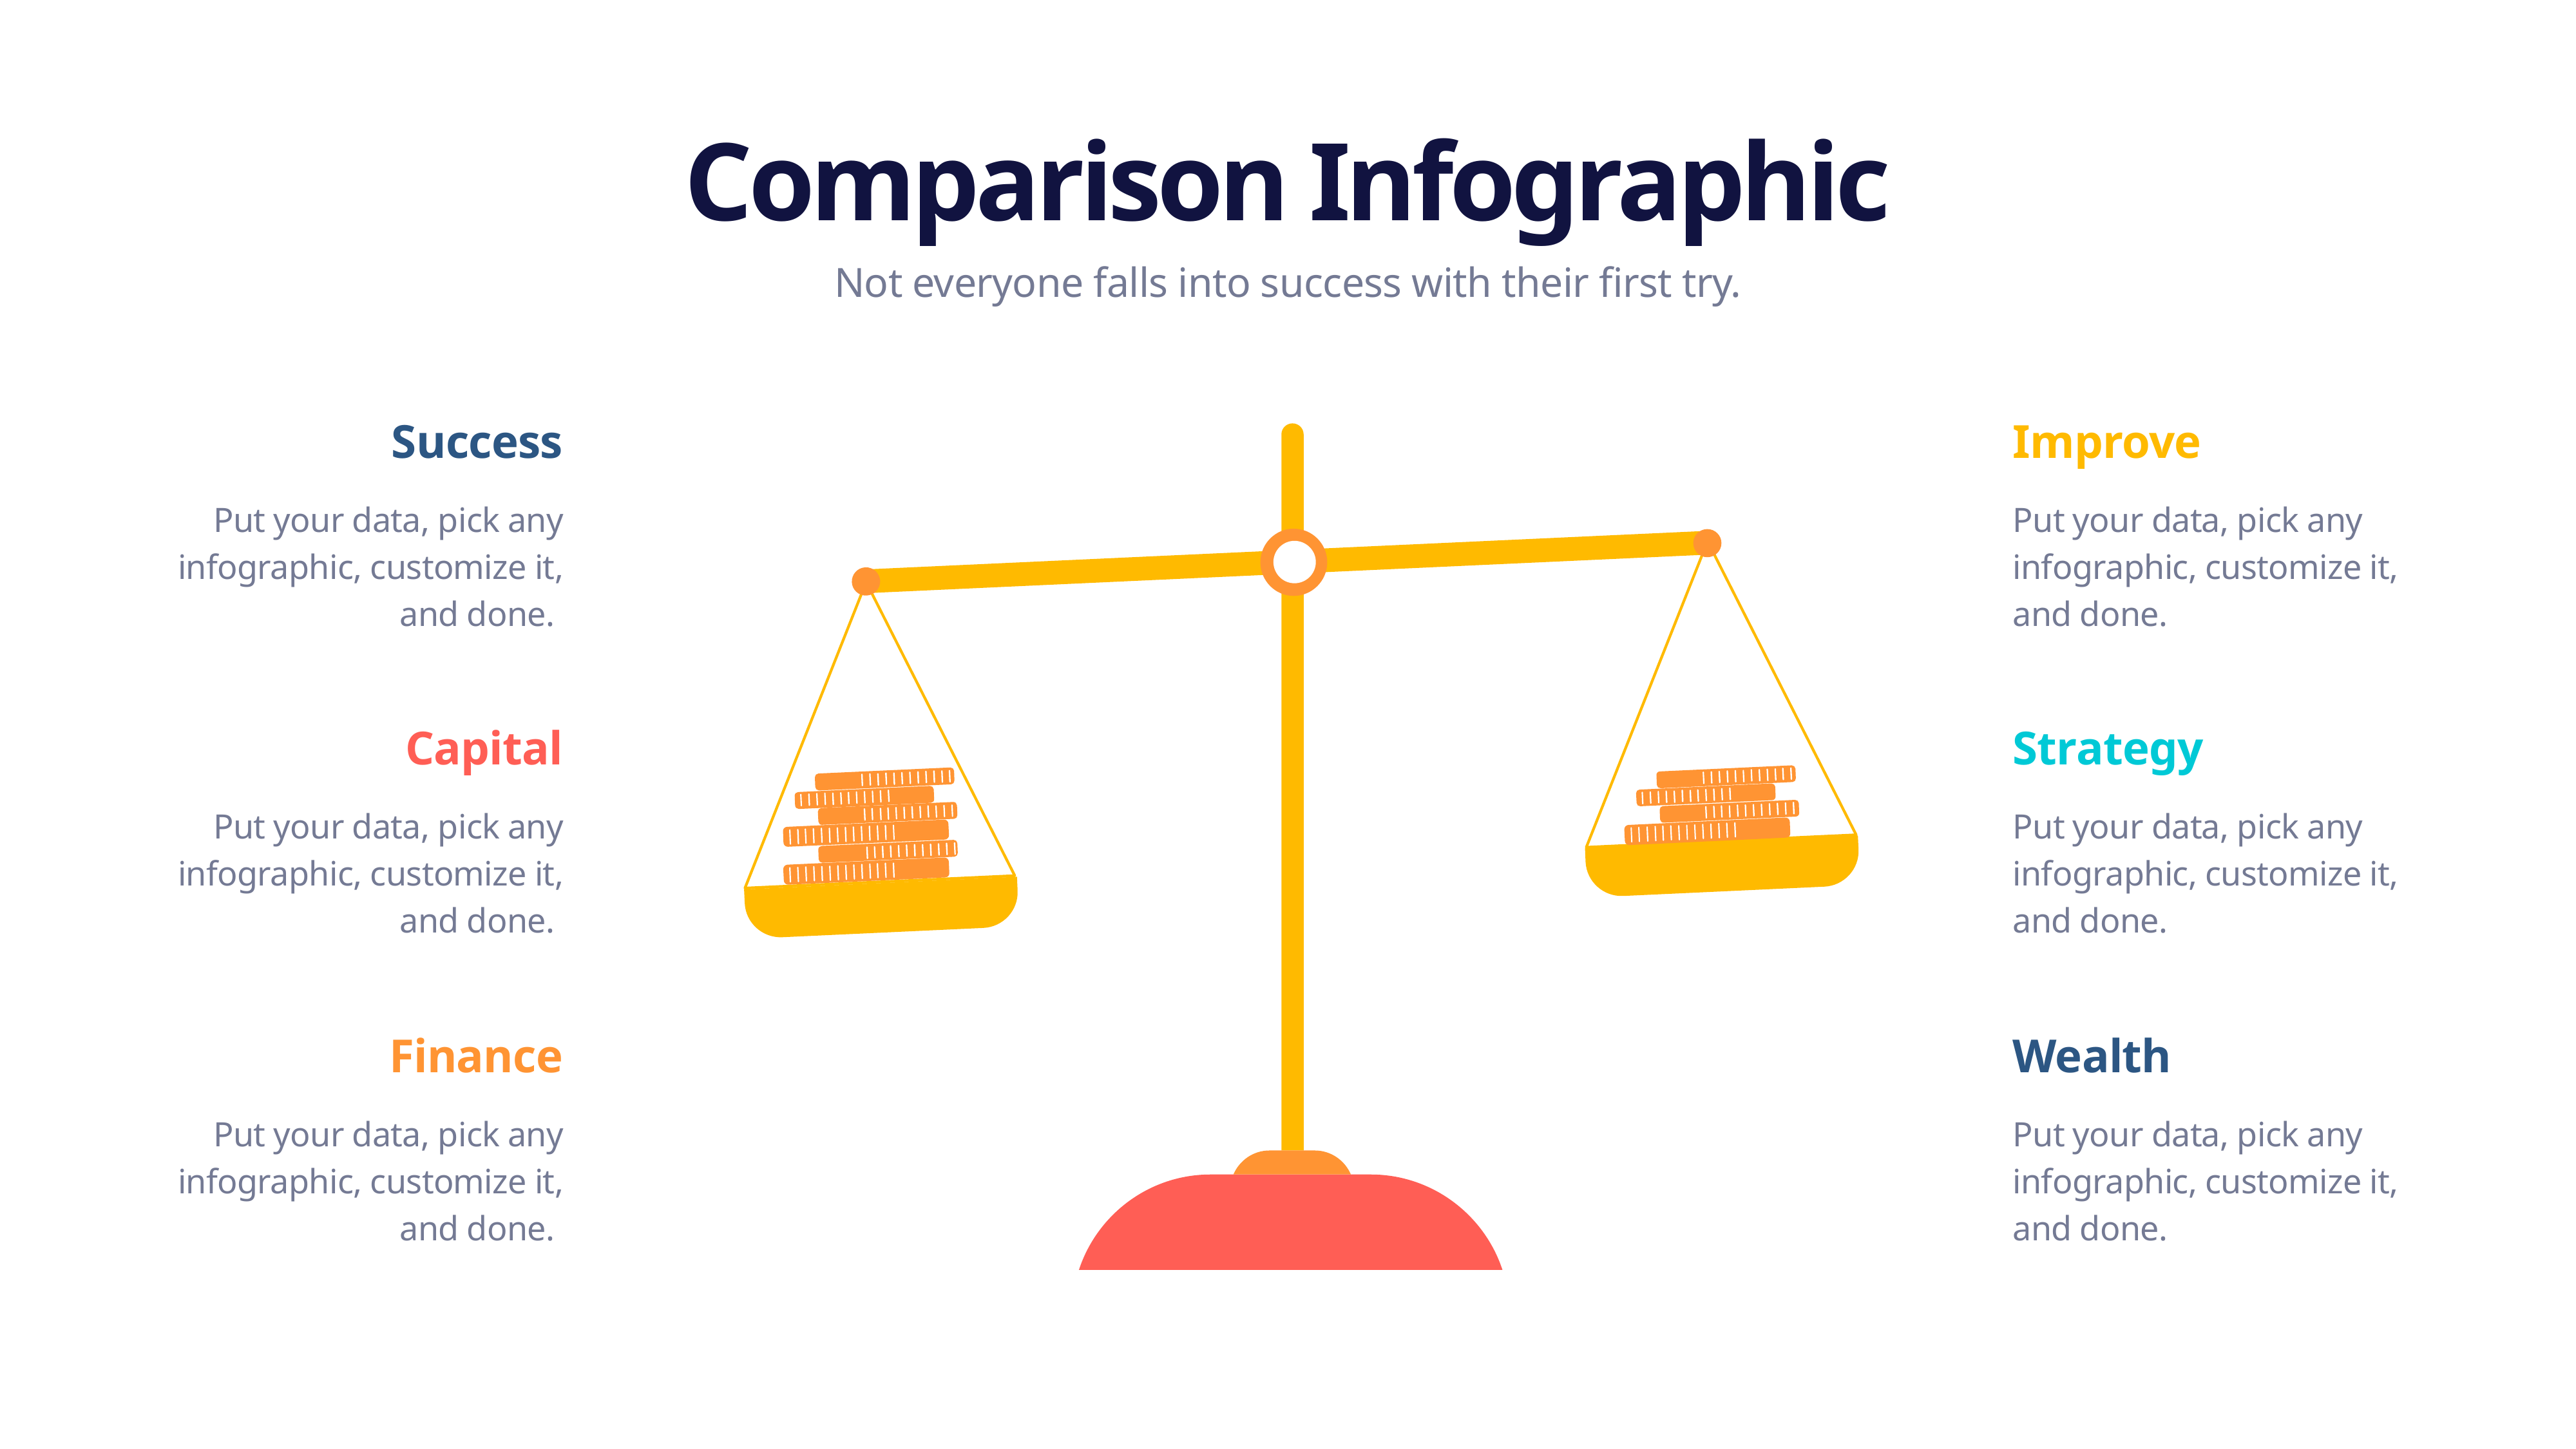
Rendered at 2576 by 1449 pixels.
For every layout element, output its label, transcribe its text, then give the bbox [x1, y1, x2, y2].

text_box [840, 792, 843, 805]
text_box [890, 845, 892, 858]
text_box [829, 865, 832, 881]
text_box [1636, 783, 1776, 806]
text_box [818, 840, 958, 863]
text_box [1726, 822, 1728, 838]
text_box [1742, 770, 1745, 782]
text_box [863, 791, 866, 804]
text_box [1670, 825, 1672, 841]
text_box [744, 876, 1018, 938]
text_box [837, 865, 839, 881]
text_box [1693, 824, 1696, 840]
text_box [832, 792, 834, 806]
text_box [893, 772, 895, 785]
text_box [937, 843, 940, 856]
text_box [1678, 825, 1681, 841]
text_box [783, 820, 949, 847]
text_box [1784, 802, 1787, 815]
text_box [816, 793, 819, 806]
text_box [869, 863, 872, 879]
text_box [892, 824, 895, 840]
text_box [805, 866, 807, 882]
text_box [1681, 790, 1684, 802]
text_box [941, 770, 944, 783]
text_box [888, 790, 890, 802]
text_box [817, 802, 958, 825]
text_box [1585, 835, 1859, 896]
text_box [1782, 768, 1784, 781]
text_box [1710, 771, 1713, 784]
text_box Put your data, pick any infographic, customize it, and done. [129, 487, 573, 638]
text_box [1673, 790, 1676, 803]
text_box [895, 807, 897, 820]
text_box [1586, 555, 1856, 848]
text_box [1641, 791, 1644, 804]
text_box [1713, 806, 1715, 819]
text_box [1734, 770, 1737, 782]
text_box [1659, 800, 1800, 823]
text_box [871, 808, 873, 820]
text_box [745, 594, 1015, 889]
text_box [1729, 787, 1732, 800]
text_box [1721, 788, 1723, 800]
text_box [1734, 822, 1737, 838]
text_box [946, 842, 948, 855]
text_box [948, 770, 951, 782]
text_box [925, 770, 928, 784]
text_box [1260, 528, 1328, 596]
text_box [836, 827, 839, 843]
text_box [913, 844, 916, 857]
text_box Capital [129, 722, 573, 779]
text_box [861, 773, 863, 786]
text_box [943, 804, 946, 818]
text_box [1737, 804, 1739, 817]
text_box [1649, 791, 1652, 804]
text_box [933, 770, 935, 783]
text_box [824, 792, 826, 806]
text_box [919, 806, 922, 819]
text_box [1744, 804, 1747, 817]
text_box Put your data, pick any infographic, customize it, and done. [2003, 793, 2447, 945]
text_box [797, 866, 799, 882]
text_box [1759, 769, 1761, 782]
text_box [1718, 770, 1721, 784]
text_box [887, 807, 890, 820]
text_box [1710, 823, 1712, 839]
text_box [909, 772, 911, 784]
text_box [1721, 805, 1723, 817]
text_box [783, 857, 949, 885]
text_box [815, 767, 955, 791]
text_box [853, 864, 855, 880]
text_box [855, 791, 858, 804]
text_box [1273, 540, 1316, 583]
text_box [873, 846, 876, 858]
text_box [808, 793, 810, 806]
text_box [1752, 805, 1755, 817]
text_box [879, 808, 882, 820]
text_box [1630, 827, 1633, 843]
text_box [1665, 790, 1668, 803]
text_box [1078, 1174, 1503, 1270]
text_box [873, 551, 1263, 593]
text_box [844, 826, 847, 842]
text_box [847, 791, 850, 804]
text_box [1624, 817, 1791, 846]
text_box [812, 828, 815, 844]
text_box [863, 808, 866, 821]
text_box [1750, 769, 1753, 782]
text_box [1705, 806, 1708, 819]
text_box [922, 844, 924, 857]
text_box [1768, 803, 1771, 816]
text_box [1233, 1150, 1351, 1175]
text_box [881, 846, 884, 858]
text_box Comparison Infographic [675, 111, 1901, 247]
text_box [861, 826, 863, 842]
text_box [1726, 770, 1729, 783]
text_box [1774, 768, 1777, 781]
text_box [917, 771, 919, 784]
text_box [903, 806, 906, 819]
text_box [911, 806, 913, 819]
text_box [866, 846, 868, 859]
text_box [1646, 826, 1649, 842]
text_box [1657, 791, 1660, 804]
text_box Put your data, pick any infographic, customize it, and done. [2003, 1101, 2447, 1253]
text_box [789, 867, 792, 883]
text_box [861, 864, 863, 880]
text_box [884, 862, 887, 878]
text_box [906, 844, 908, 857]
text_box [1703, 772, 1705, 784]
text_box [1792, 802, 1795, 814]
text_box [885, 772, 888, 785]
text_box [1324, 531, 1699, 573]
text_box [1718, 822, 1721, 838]
text_box Put your data, pick any infographic, customize it, and done. [129, 1101, 573, 1253]
text_box [927, 805, 930, 818]
text_box Improve [2003, 415, 2447, 473]
text_box Wealth [2003, 1030, 2447, 1086]
text_box Success [129, 415, 573, 473]
text_box [953, 842, 956, 855]
text_box [821, 828, 823, 844]
text_box [1728, 805, 1731, 818]
text_box [797, 829, 799, 845]
text_box Put your data, pick any infographic, customize it, and done. [2003, 487, 2447, 638]
text_box [1790, 767, 1793, 780]
text_box Put your data, pick any infographic, customize it, and done. [129, 793, 573, 945]
text_box [1705, 788, 1708, 802]
text_box [852, 567, 881, 596]
text_box [884, 824, 887, 840]
text_box [1777, 802, 1779, 815]
text_box Finance [129, 1030, 573, 1086]
text_box [876, 825, 879, 841]
text_box [828, 828, 831, 844]
text_box [800, 793, 803, 806]
text_box [1693, 529, 1722, 558]
text_box [805, 828, 807, 844]
text_box [794, 786, 935, 810]
text_box [872, 790, 874, 803]
text_box [901, 772, 904, 785]
text_box [1662, 825, 1665, 841]
text_box [1281, 594, 1304, 1150]
text_box [951, 804, 953, 817]
text_box [930, 843, 932, 857]
text_box [1766, 768, 1769, 781]
text_box [852, 826, 855, 842]
text_box [844, 864, 848, 880]
text_box [789, 829, 792, 845]
text_box Strategy [2003, 722, 2447, 779]
text_box [1702, 824, 1704, 840]
text_box [813, 866, 816, 882]
text_box [892, 862, 895, 878]
text_box [1697, 789, 1699, 802]
text_box [877, 773, 879, 786]
text_box [1689, 790, 1692, 802]
text_box [879, 790, 882, 803]
text_box [869, 773, 872, 786]
text_box [868, 825, 871, 841]
text_box [1760, 804, 1763, 817]
text_box [821, 866, 823, 882]
text_box [876, 862, 879, 878]
text_box [1281, 423, 1304, 531]
text_box [1713, 788, 1715, 801]
text_box [1654, 826, 1657, 842]
text_box [935, 805, 937, 818]
text_box [897, 844, 900, 858]
text_box [1686, 824, 1688, 840]
text_box Not everyone falls into success with their first try. [814, 243, 1762, 310]
text_box [1656, 765, 1796, 788]
